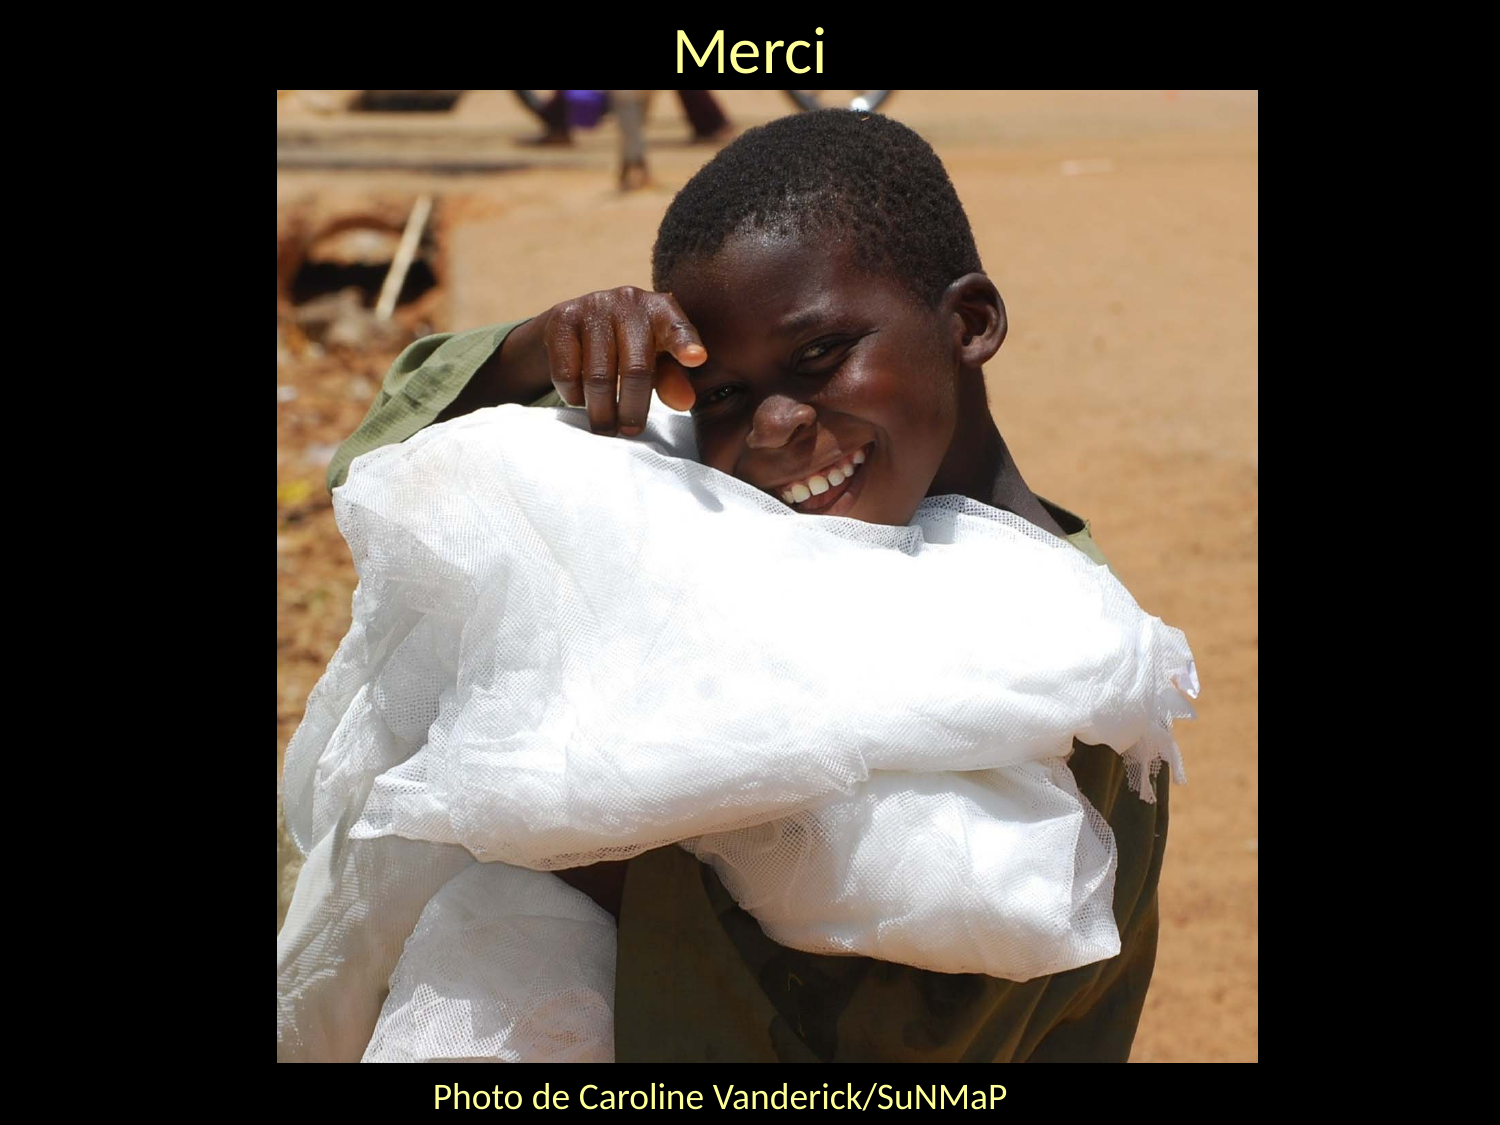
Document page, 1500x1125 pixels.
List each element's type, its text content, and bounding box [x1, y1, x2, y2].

text_box Photo de Caroline Vanderick/SuNMaP [418, 1072, 1024, 1125]
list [277, 89, 1258, 1064]
text_box Merci [301, 0, 1199, 88]
